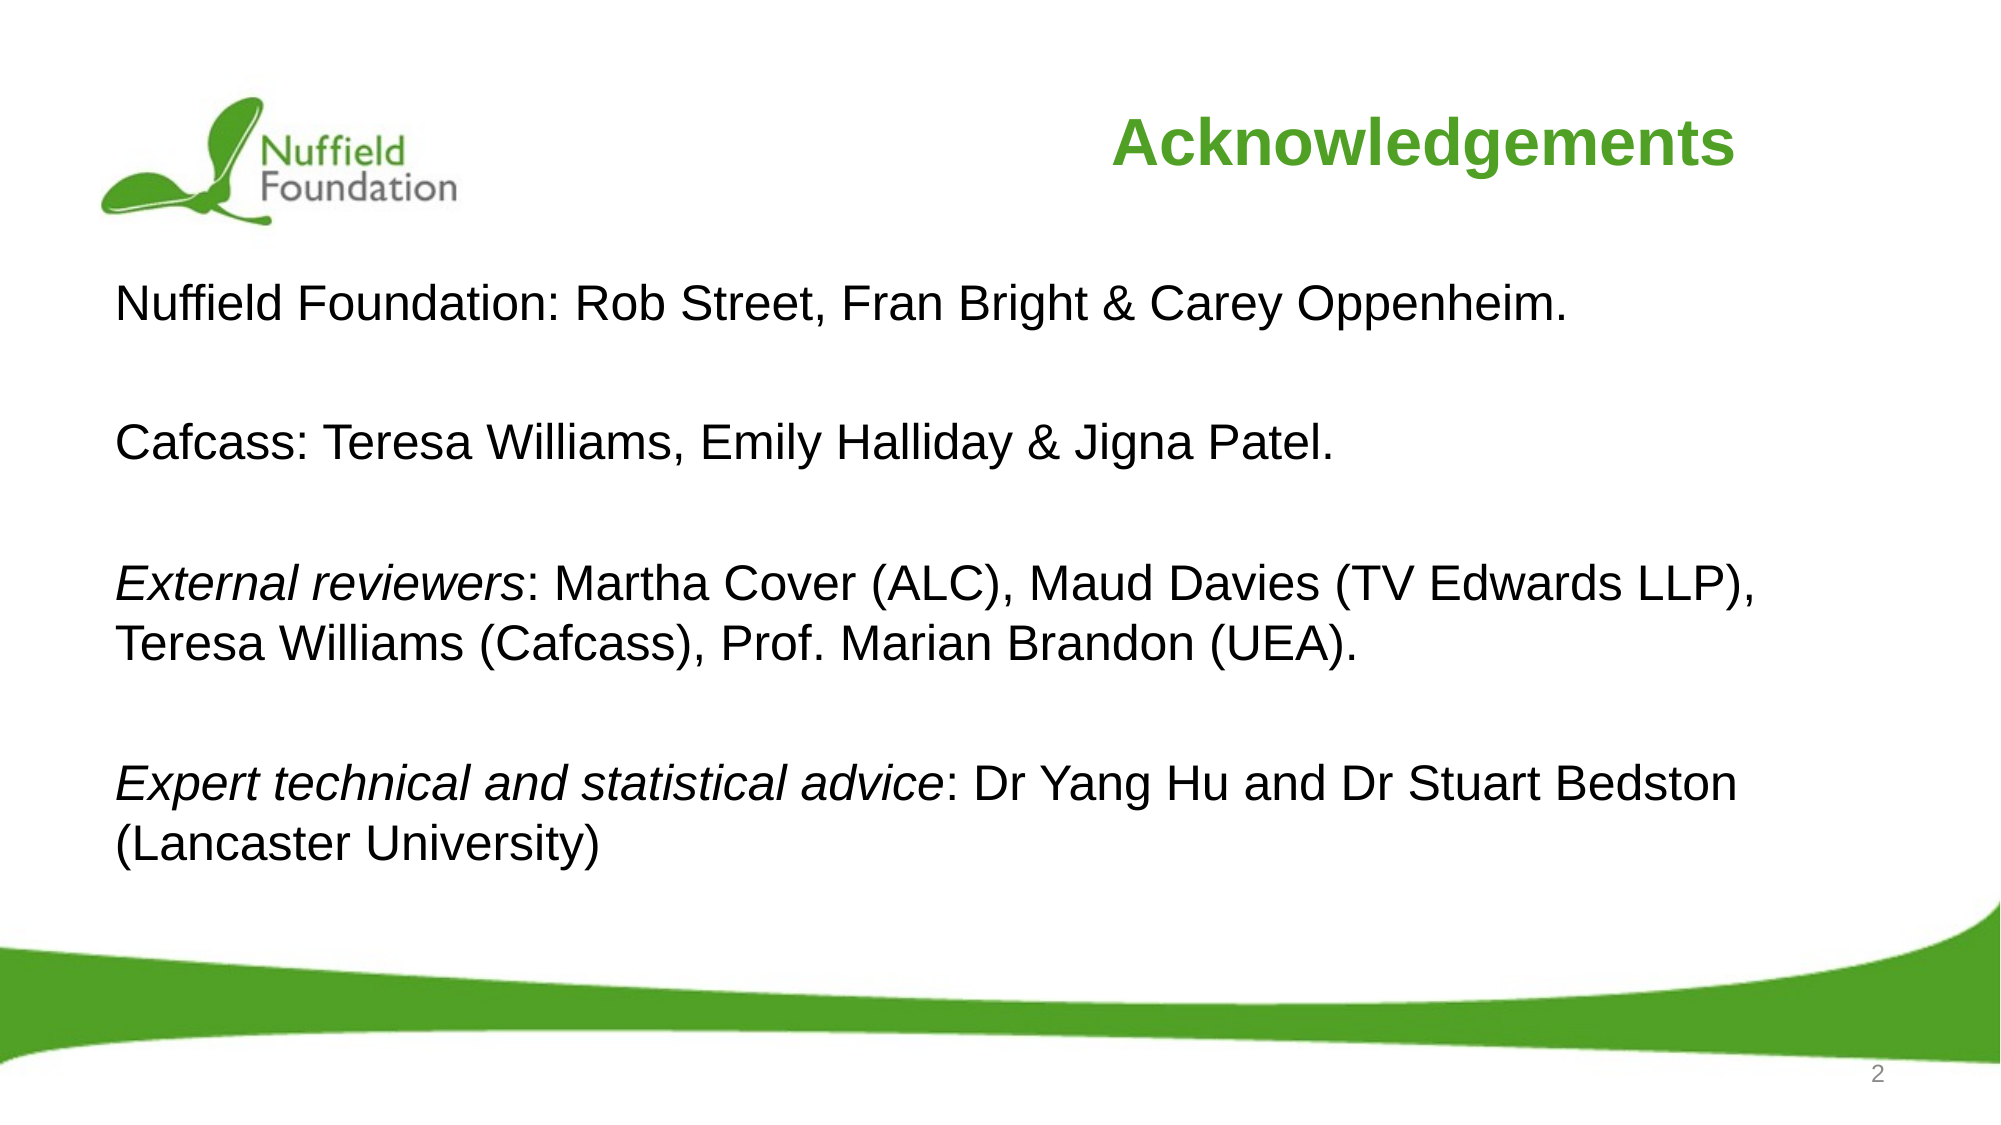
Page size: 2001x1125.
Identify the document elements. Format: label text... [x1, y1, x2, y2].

picture [0, 0, 2001, 1125]
list Nuffield Foundation: Rob Street, Fran Bright & Carey Oppenheim. Cafcass: Teresa Williams, Emily Halliday & Jigna Patel. External reviewers: Martha Cover (ALC), Maud Davies (TV Edwards LLP), Teresa Williams (Cafcass), Prof. Marian Brandon (UEA). Expert technical and statistical advice: Dr Yang Hu and Dr Stuart Bedston (Lancaster University) [99, 262, 1901, 1006]
slide_number 2 [1433, 1042, 1900, 1103]
title Acknowledgements [99, 44, 1901, 233]
